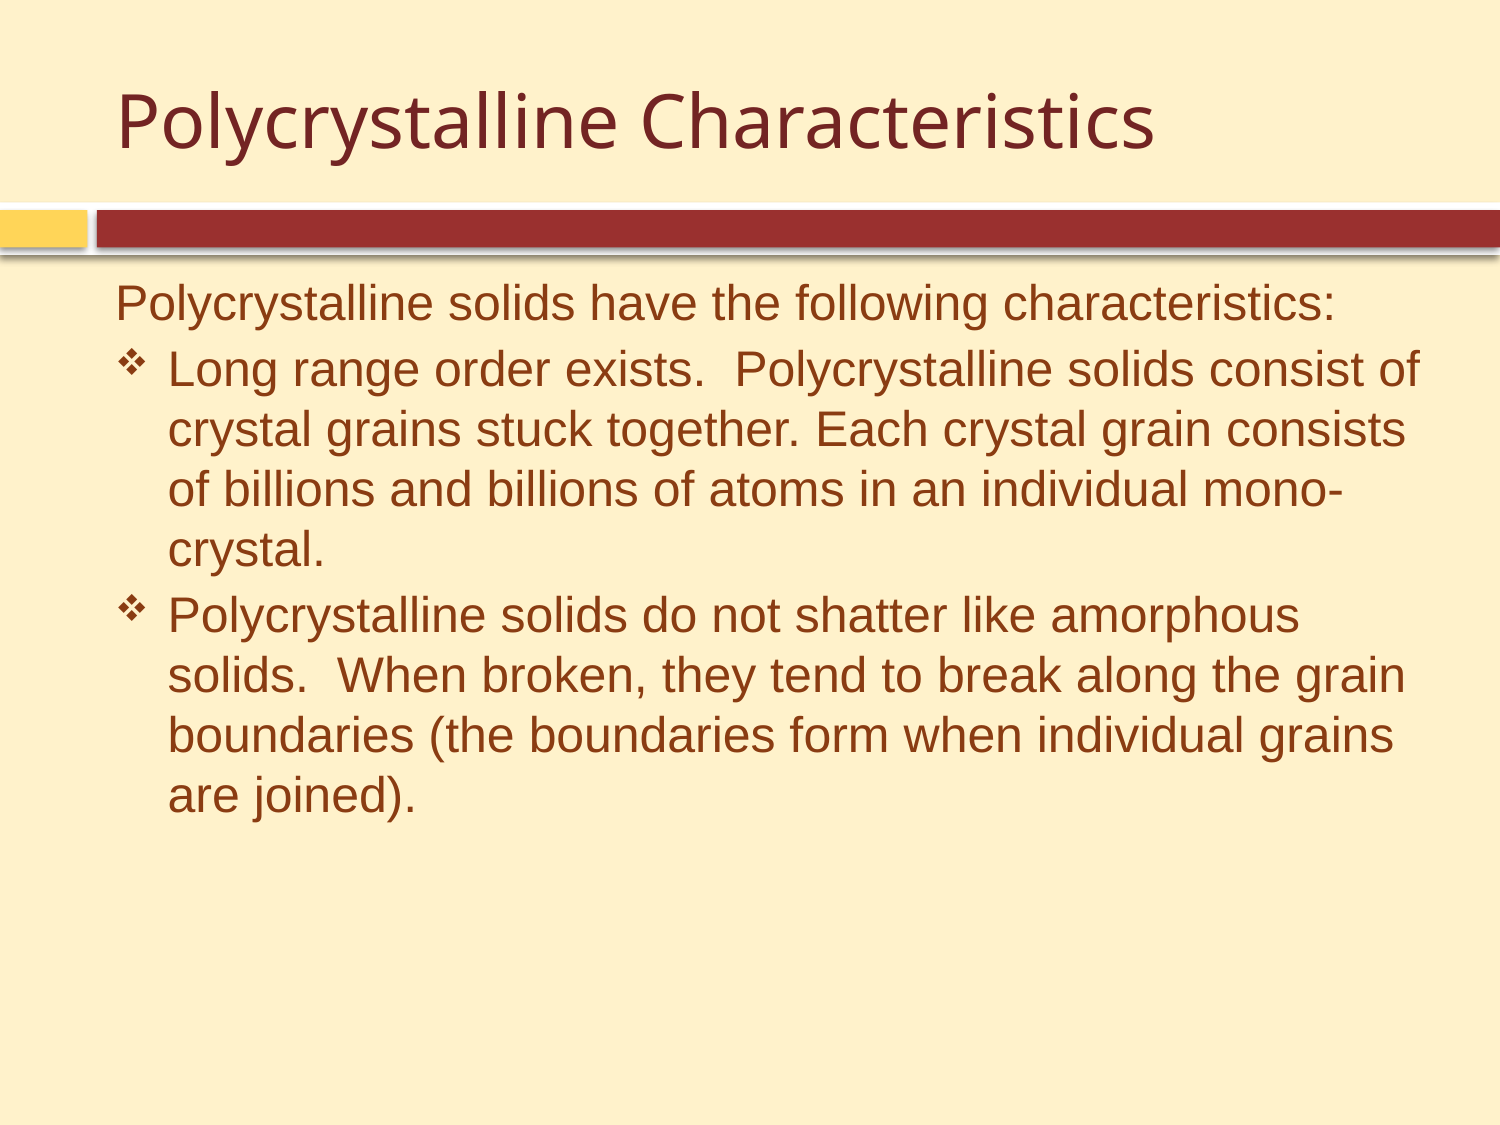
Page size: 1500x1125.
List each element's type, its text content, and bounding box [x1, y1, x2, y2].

title Polycrystalline Characteristics [100, 37, 1438, 200]
list Polycrystalline solids have the following characteristics: Long range order exists. Polycrystalline solids consist of crystal grains stuck together. Each crystal grain consists of billions and billions of atoms in an individual mono-crystal. Polycrystalline solids do not shatter like amorphous solids. When broken, they tend to break along the grain boundaries (the boundaries form when individual grains are joined). [100, 262, 1438, 1088]
